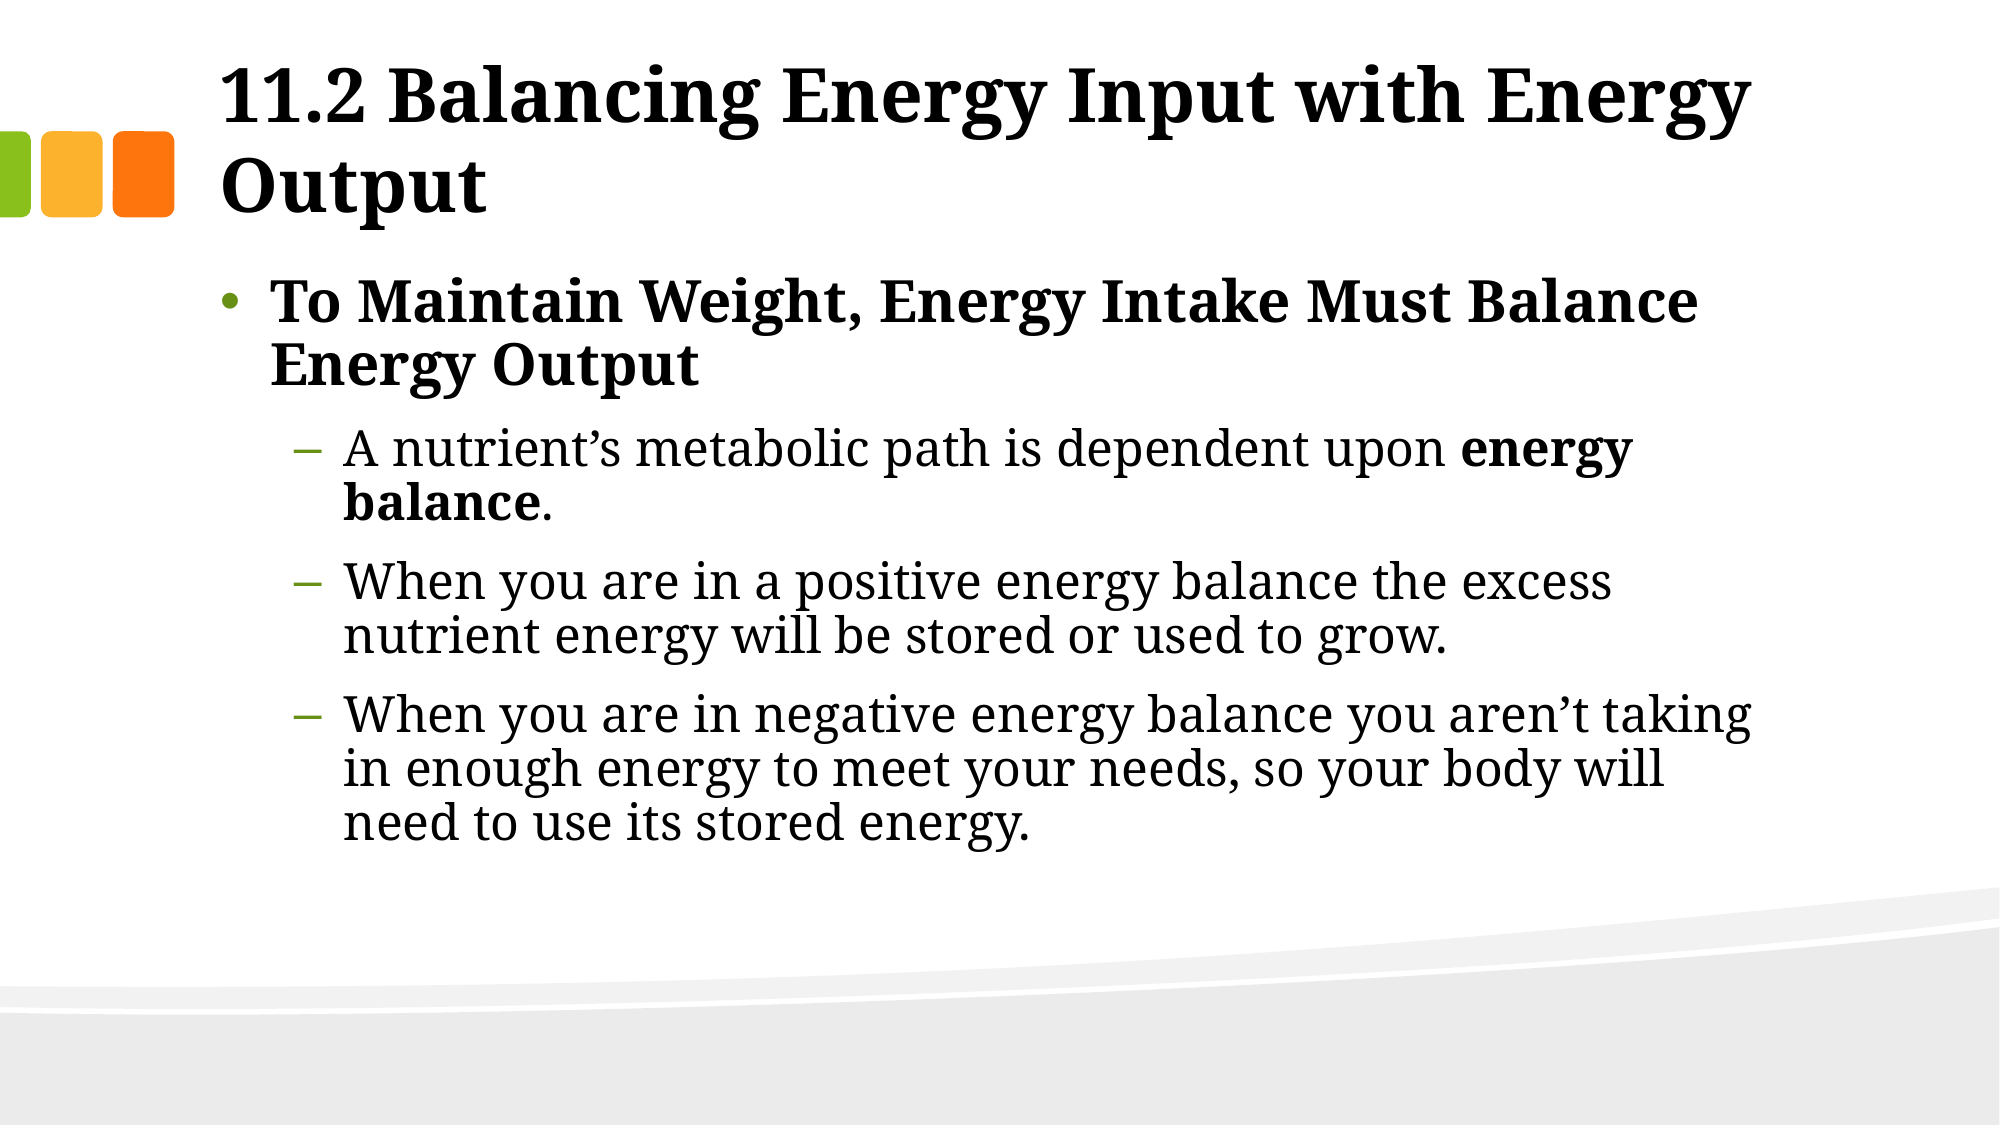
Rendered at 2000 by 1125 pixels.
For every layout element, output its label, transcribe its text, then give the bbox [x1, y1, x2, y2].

title 11.2 Balancing Energy Input with Energy Output [199, 24, 1800, 238]
list To Maintain Weight, Energy Intake Must Balance Energy Output A nutrient’s metabolic path is dependent upon energy balance. When you are in a positive energy balance the excess nutrient energy will be stored or used to grow. When you are in negative energy balance you aren’t taking in enough energy to meet your needs, so your body will need to use its stored energy. [199, 262, 1800, 1013]
